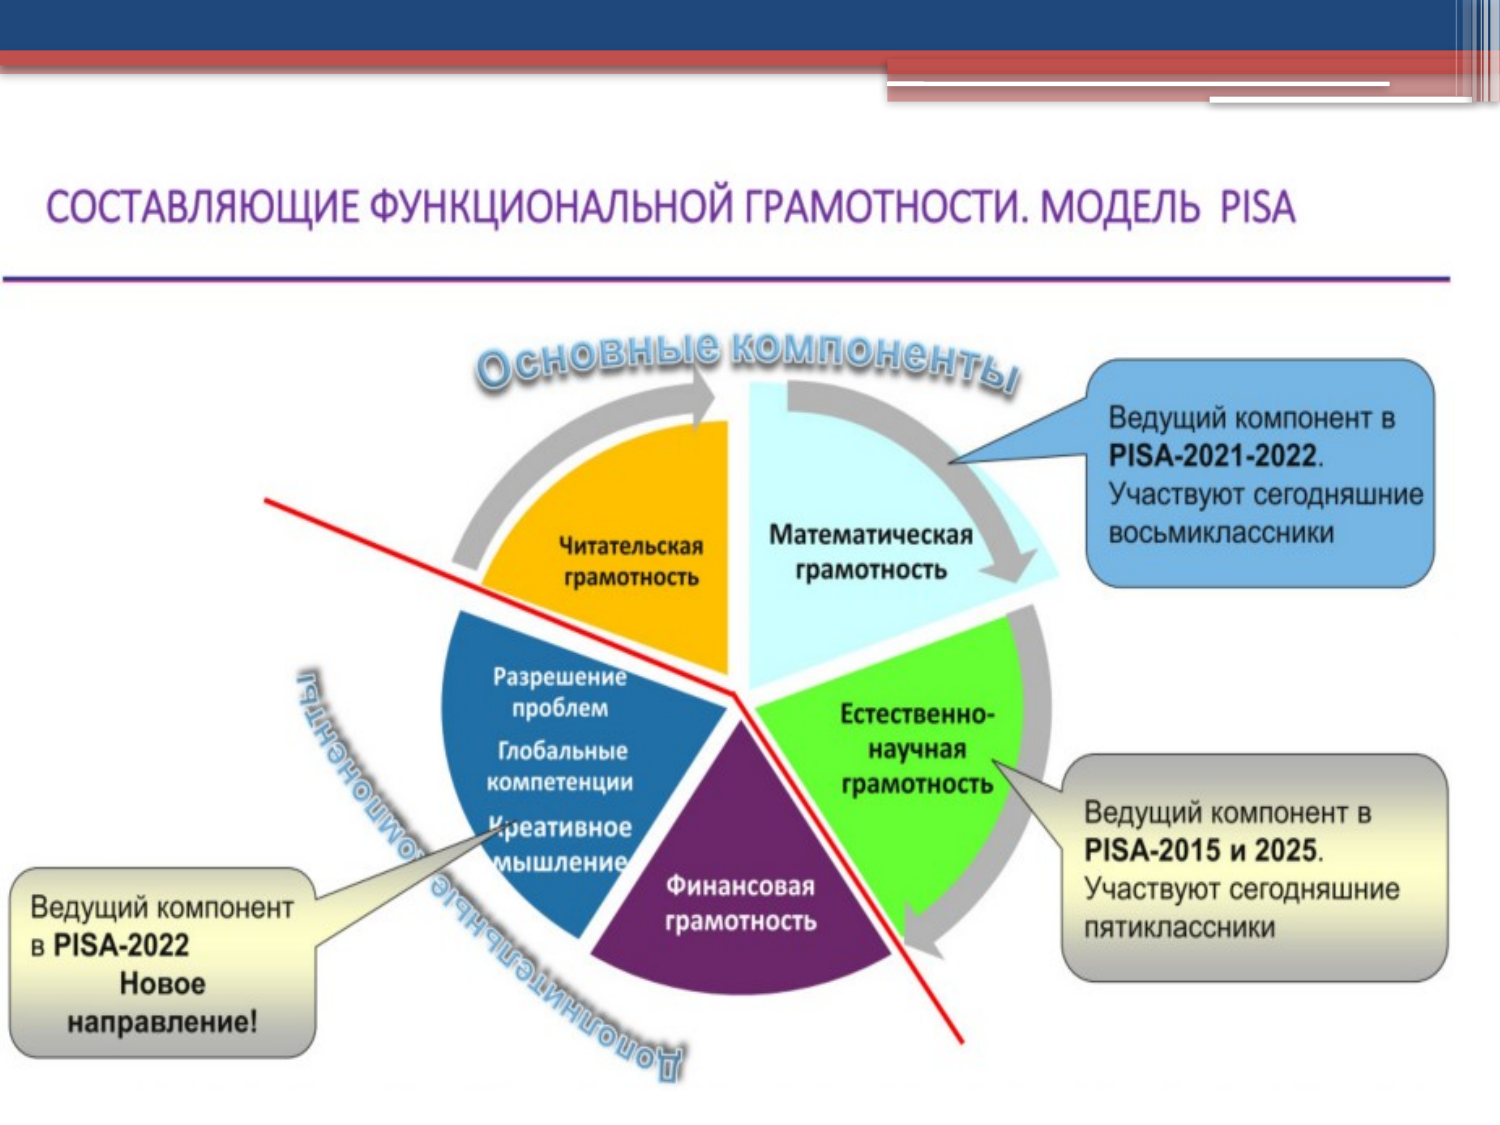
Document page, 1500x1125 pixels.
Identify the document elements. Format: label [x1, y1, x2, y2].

list [0, 160, 1459, 1091]
